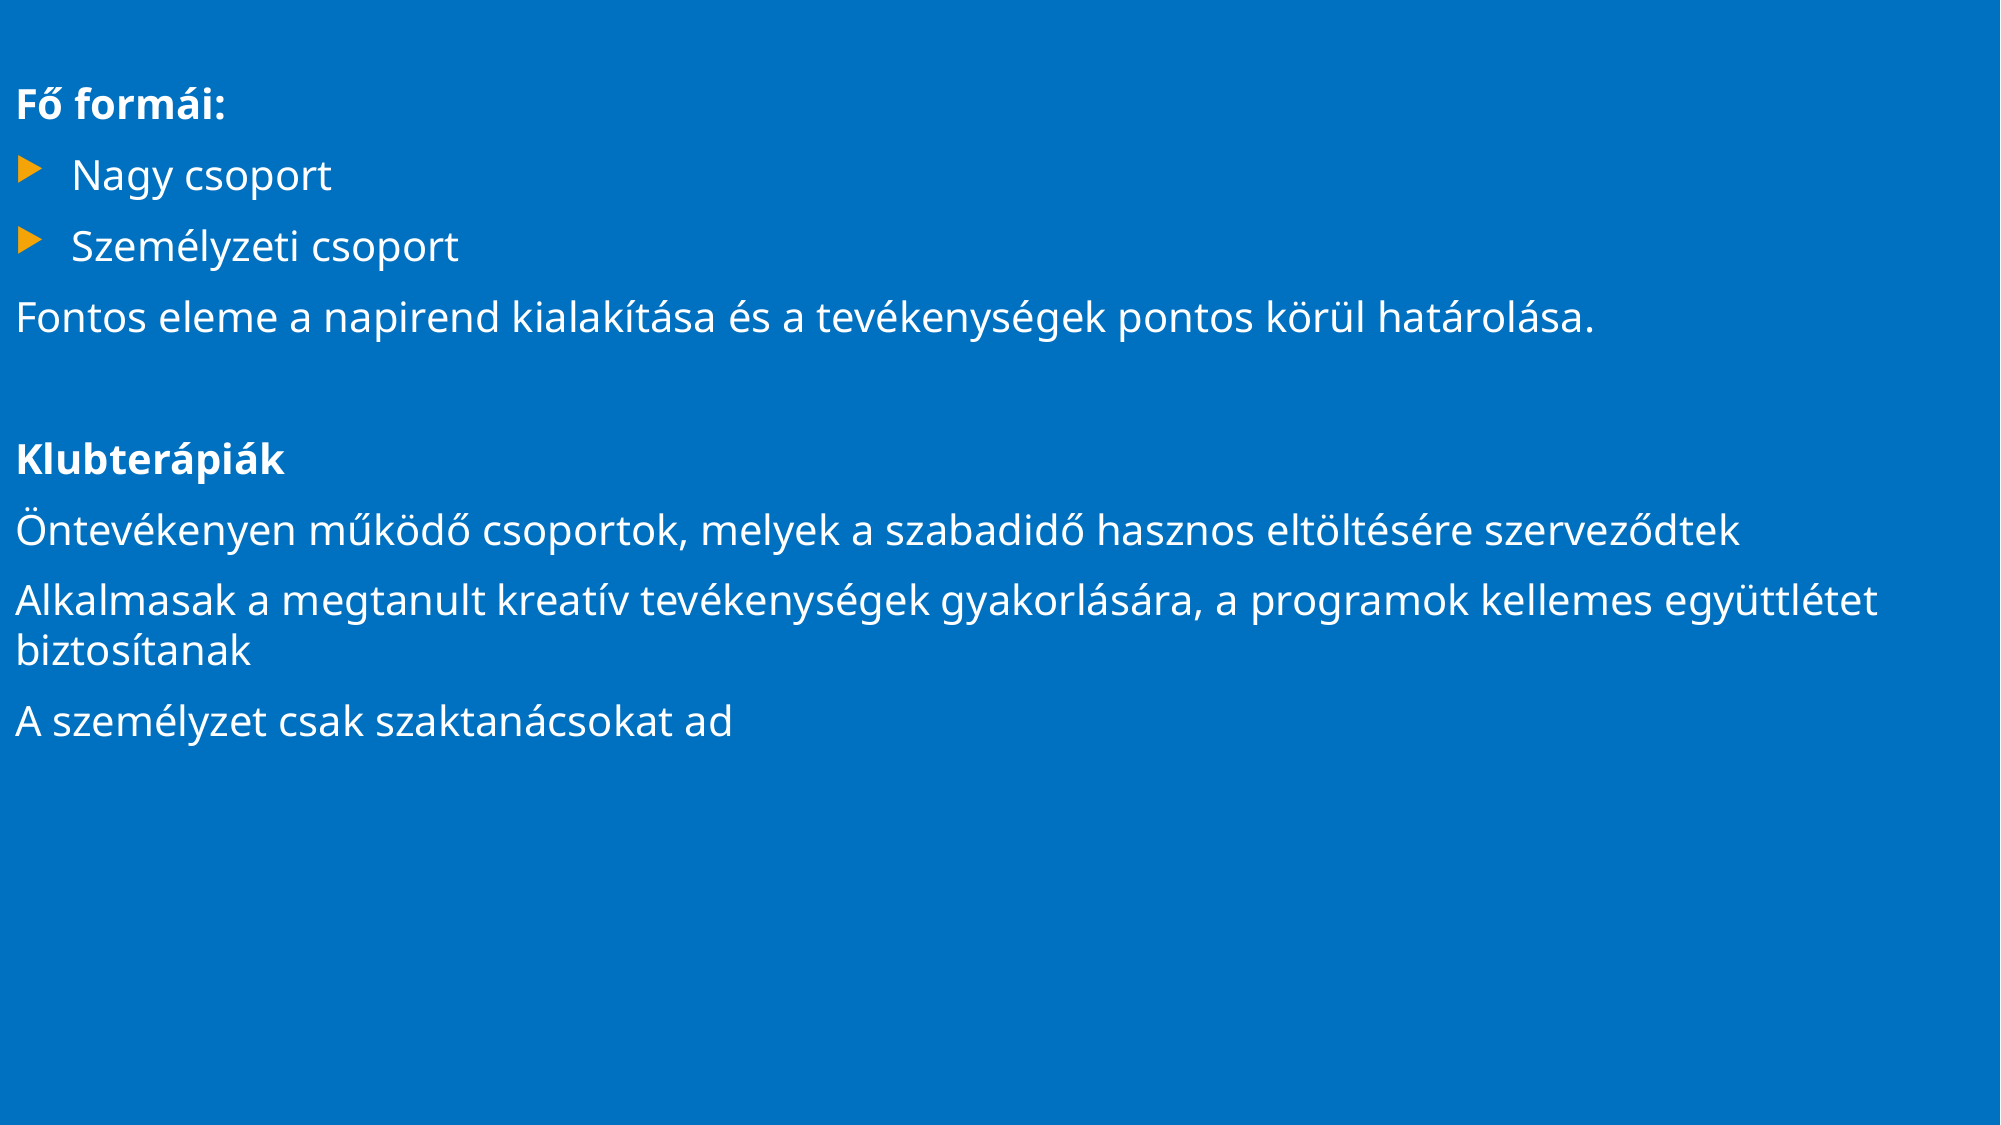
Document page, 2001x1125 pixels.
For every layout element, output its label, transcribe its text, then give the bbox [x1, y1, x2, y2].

list Fő formái: Nagy csoport Személyzeti csoport Fontos eleme a napirend kialakítása és a tevékenységek pontos körül határolása. Klubterápiák Öntevékenyen működő csoportok, melyek a szabadidő hasznos eltöltésére szerveződtek Alkalmasak a megtanult kreatív tevékenységek gyakorlására, a programok kellemes együttlétet biztosítanak A személyzet csak szaktanácsokat ad [0, 70, 1911, 1055]
